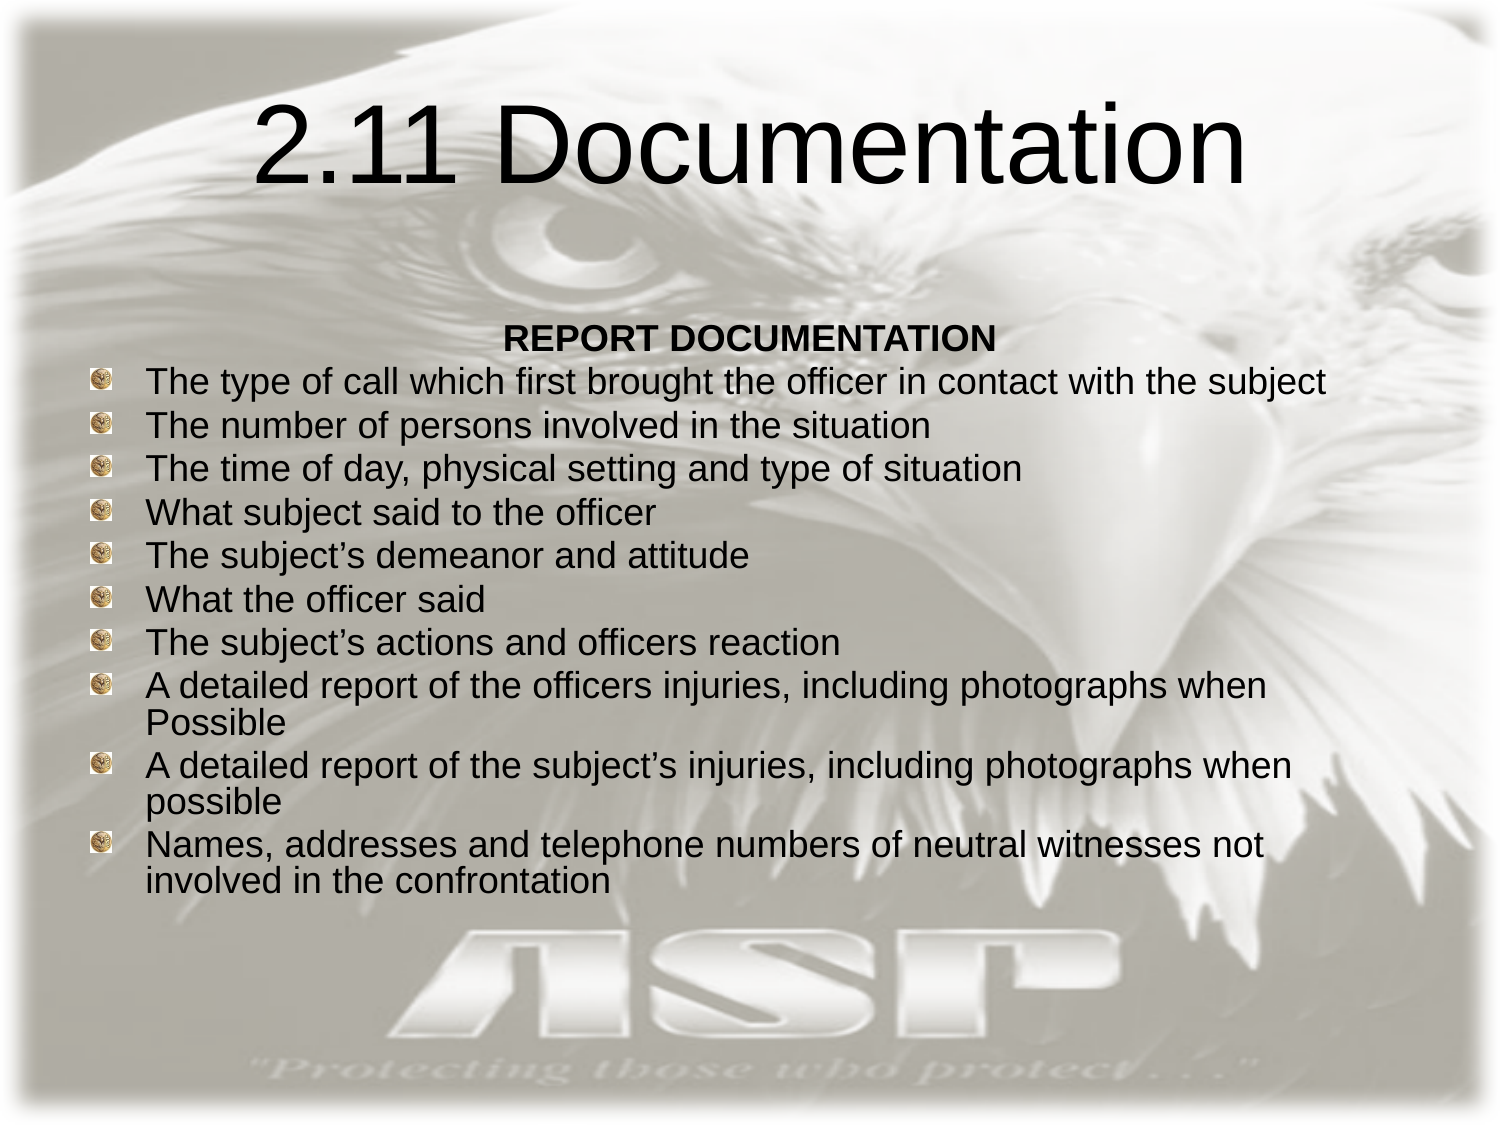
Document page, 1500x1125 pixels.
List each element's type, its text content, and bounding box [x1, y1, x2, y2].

picture [90, 586, 112, 608]
picture [90, 542, 112, 564]
picture [90, 499, 112, 521]
picture [90, 752, 112, 774]
picture [90, 831, 112, 853]
picture [90, 368, 112, 390]
picture [90, 673, 112, 695]
list REPORT DOCUMENTATION The type of call which first brought the officer in contact with the subject The number of persons involved in the situation The time of day, physical setting and type of situation What subject said to the officer The subject’s demeanor and attitude What the officer said The subject’s actions and officers reaction A detailed report of the officers injuries, including photographs when Possible A detailed report of the subject’s injuries, including photographs when possible Names, addresses and telephone numbers of neutral witnesses not involved in the confrontation [75, 262, 1425, 1005]
picture [90, 629, 112, 651]
picture [90, 455, 112, 477]
picture [90, 412, 112, 434]
title 2.11 Documentation [75, 45, 1425, 233]
